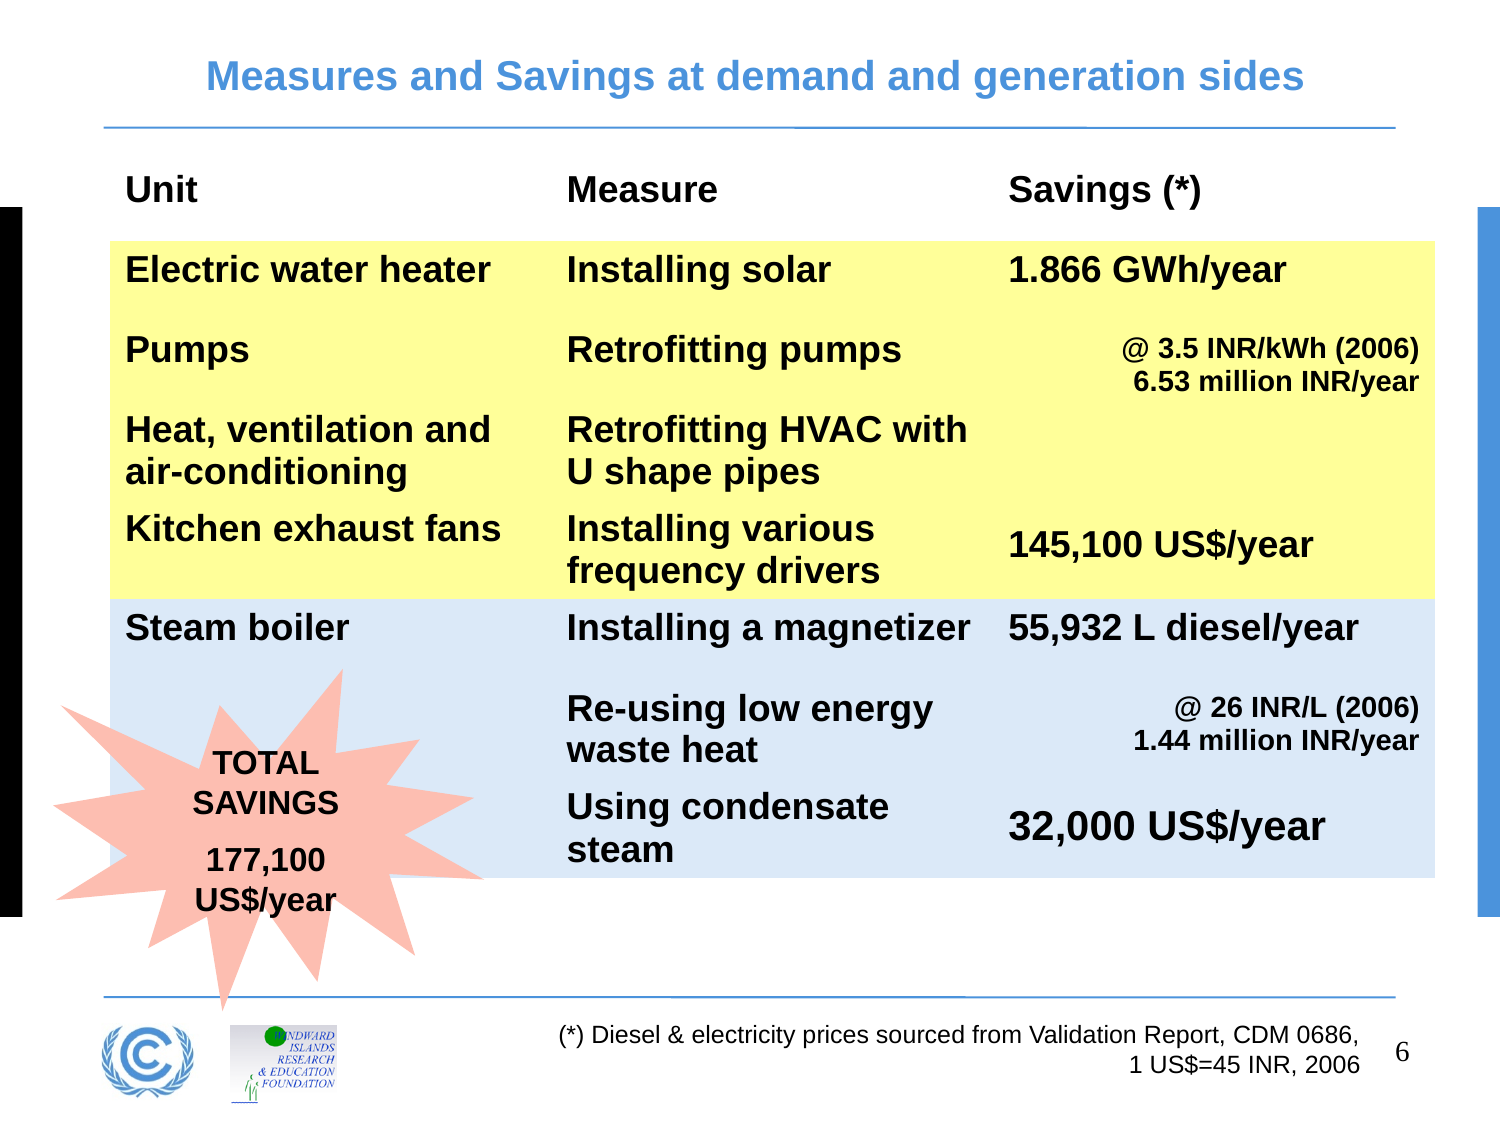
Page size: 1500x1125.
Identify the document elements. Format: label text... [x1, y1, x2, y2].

text_box Measures and Savings at demand and generation sides [104, 38, 1396, 110]
slide_number 6 [1222, 1024, 1425, 1103]
table_cell Kitchen exhaust fans [110, 500, 552, 599]
table_cell Installing various frequency drivers [552, 500, 993, 599]
table_cell Steam boiler [110, 599, 552, 878]
table_cell Installing a magnetizer [552, 599, 993, 679]
table_cell Electric water heater [110, 241, 552, 321]
table_cell Heat, ventilation and air-conditioning [110, 401, 552, 500]
table_cell Installing solar [552, 241, 993, 321]
table_cell Re-using low energy waste heat [552, 679, 993, 779]
text_box TOTAL SAVINGS 177,100 US$/year [53, 668, 485, 1012]
picture [101, 1001, 209, 1109]
table_header Measure [552, 161, 993, 241]
text_box (*) Diesel & electricity prices sourced from Validation Report, CDM 0686, 1 US$=45 INR, 2006 [360, 1011, 1376, 1086]
table_cell Retrofitting pumps [552, 321, 993, 401]
table_cell 55,932 L diesel/year @ 26 INR/L (2006) 1.44 million INR/year 32,000 US$/year [993, 599, 1435, 878]
table_header Savings (*) [993, 161, 1435, 241]
table_cell Pumps [110, 321, 552, 401]
table_cell Retrofitting HVAC with U shape pipes [552, 401, 993, 500]
table_cell 1.866 GWh/year @ 3.5 INR/kWh (2006) 6.53 million INR/year 145,100 US$/year [993, 241, 1435, 599]
table_cell Using condensate steam [552, 779, 993, 878]
picture [230, 1025, 337, 1105]
table_header Unit [110, 161, 552, 241]
